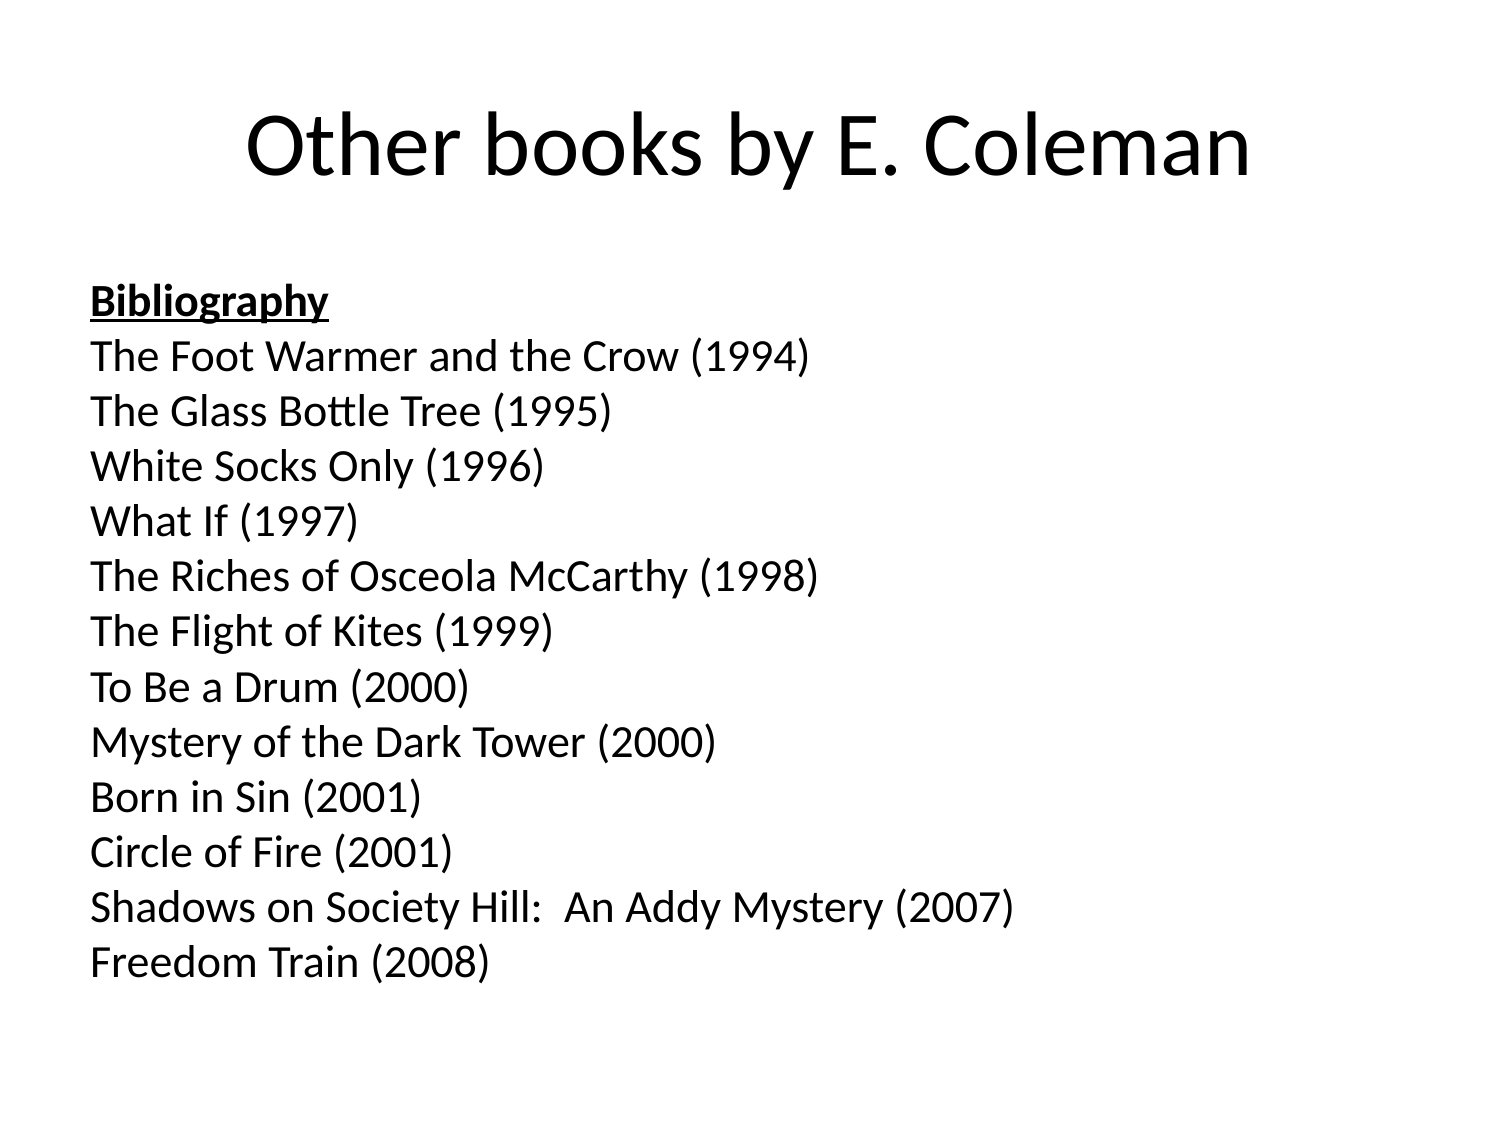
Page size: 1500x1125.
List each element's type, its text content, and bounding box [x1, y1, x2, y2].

list Bibliography The Foot Warmer and the Crow (1994) The Glass Bottle Tree (1995) White Socks Only (1996) What If (1997) The Riches of Osceola McCarthy (1998) The Flight of Kites (1999) To Be a Drum (2000) Mystery of the Dark Tower (2000) Born in Sin (2001) Circle of Fire (2001) Shadows on Society Hill: An Addy Mystery (2007) Freedom Train (2008) [75, 262, 1425, 1005]
title Other books by E. Coleman [75, 45, 1425, 233]
